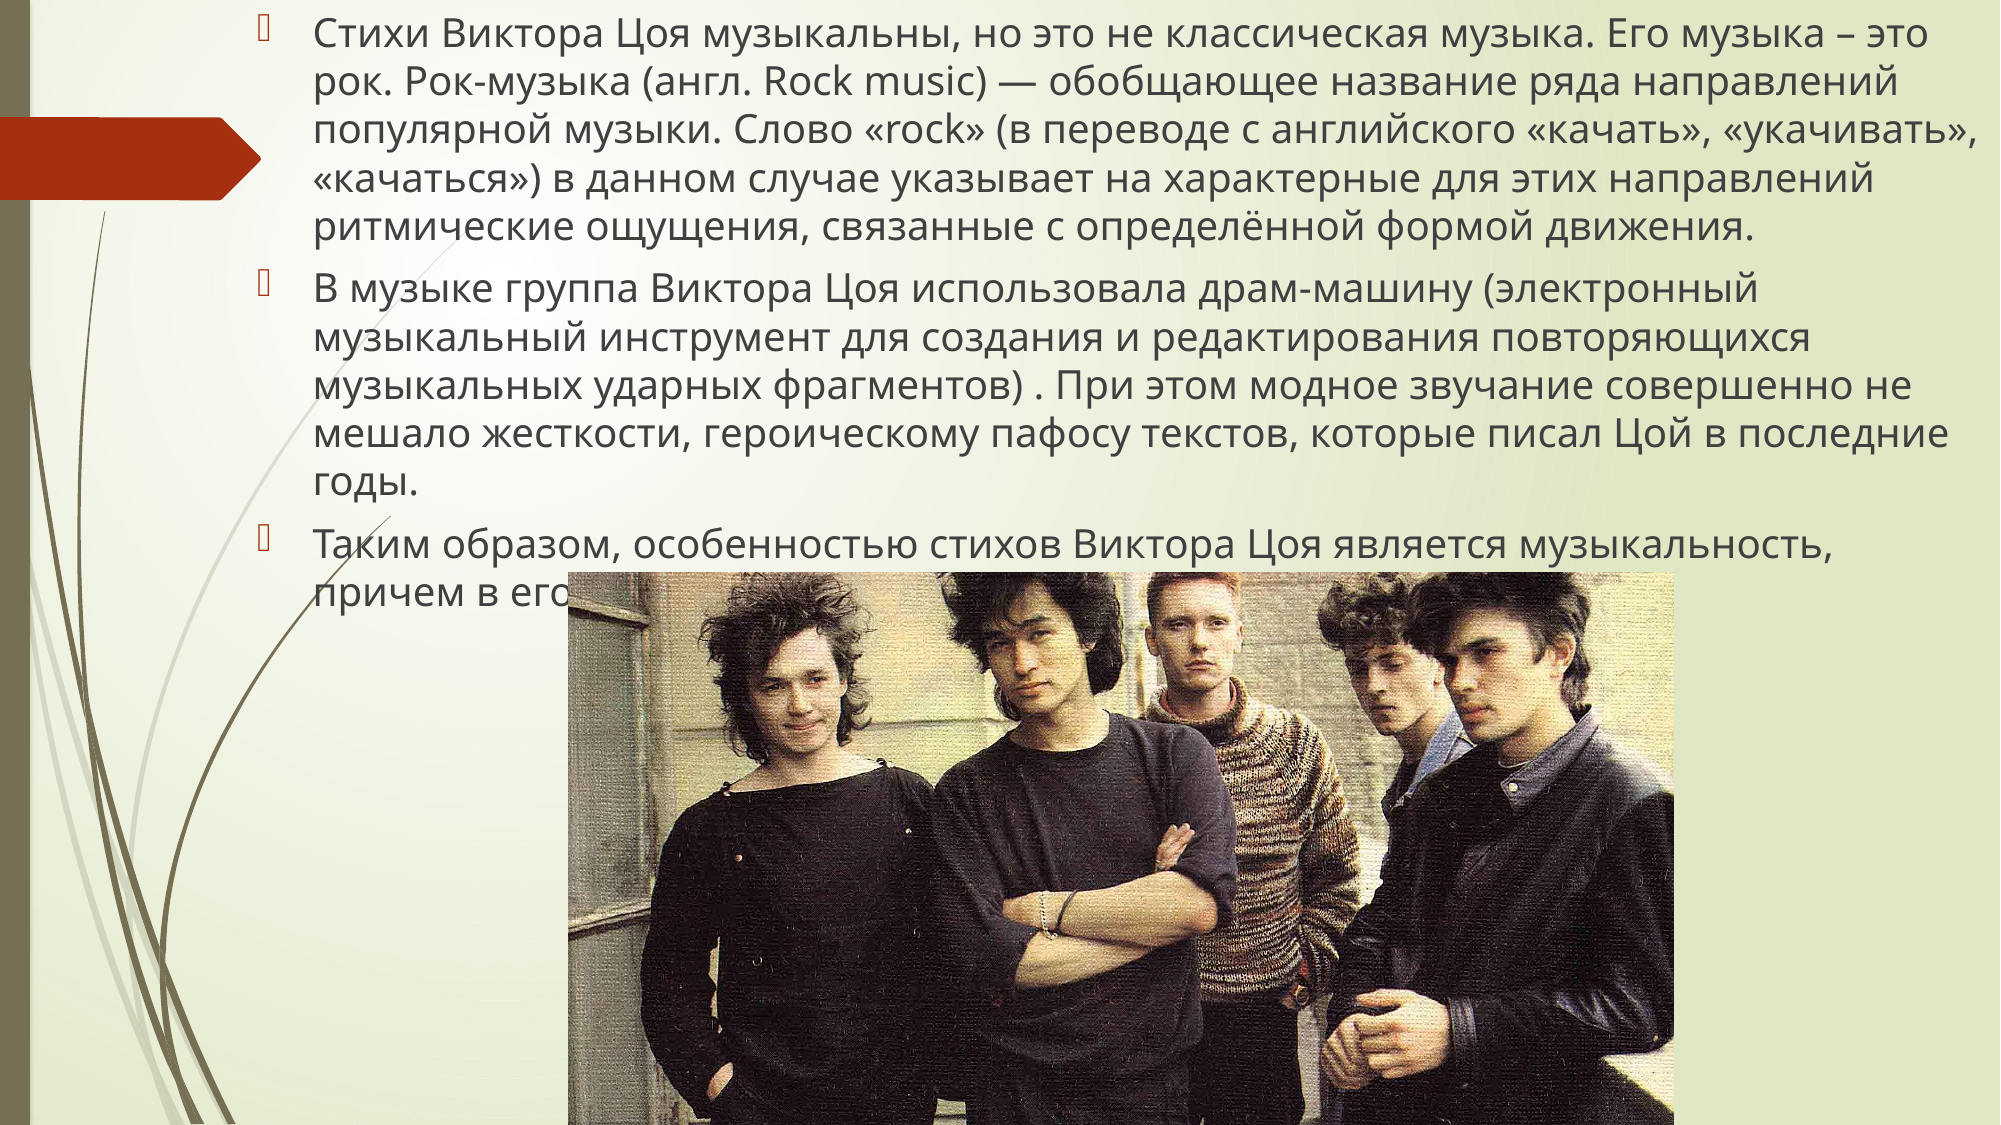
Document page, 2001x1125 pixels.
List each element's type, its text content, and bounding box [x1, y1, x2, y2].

list Стихи Виктора Цоя музыкальны, но это не классическая музыка. Его музыка – это рок. Рок-музыка (англ. Rock music) — обобщающее название ряда направлений популярной музыки. Слово «rock» (в переводе с английского «качать», «укачивать», «качаться») в данном случае указывает на характерные для этих направлений ритмические ощущения, связанные с определённой формой движения. В музыке группа Виктора Цоя использовала драм-машину (электронный музыкальный инструмент для создания и редактирования повторяющихся музыкальных ударных фрагментов) . При этом модное звучание совершенно не мешало жесткости, героическому пафосу текстов, которые писал Цой в последние годы. Таким образом, особенностью стихов Виктора Цоя является музыкальность, причем в его творчестве уживается музыка разных стилей. [242, 0, 2000, 664]
picture [568, 572, 1674, 1125]
